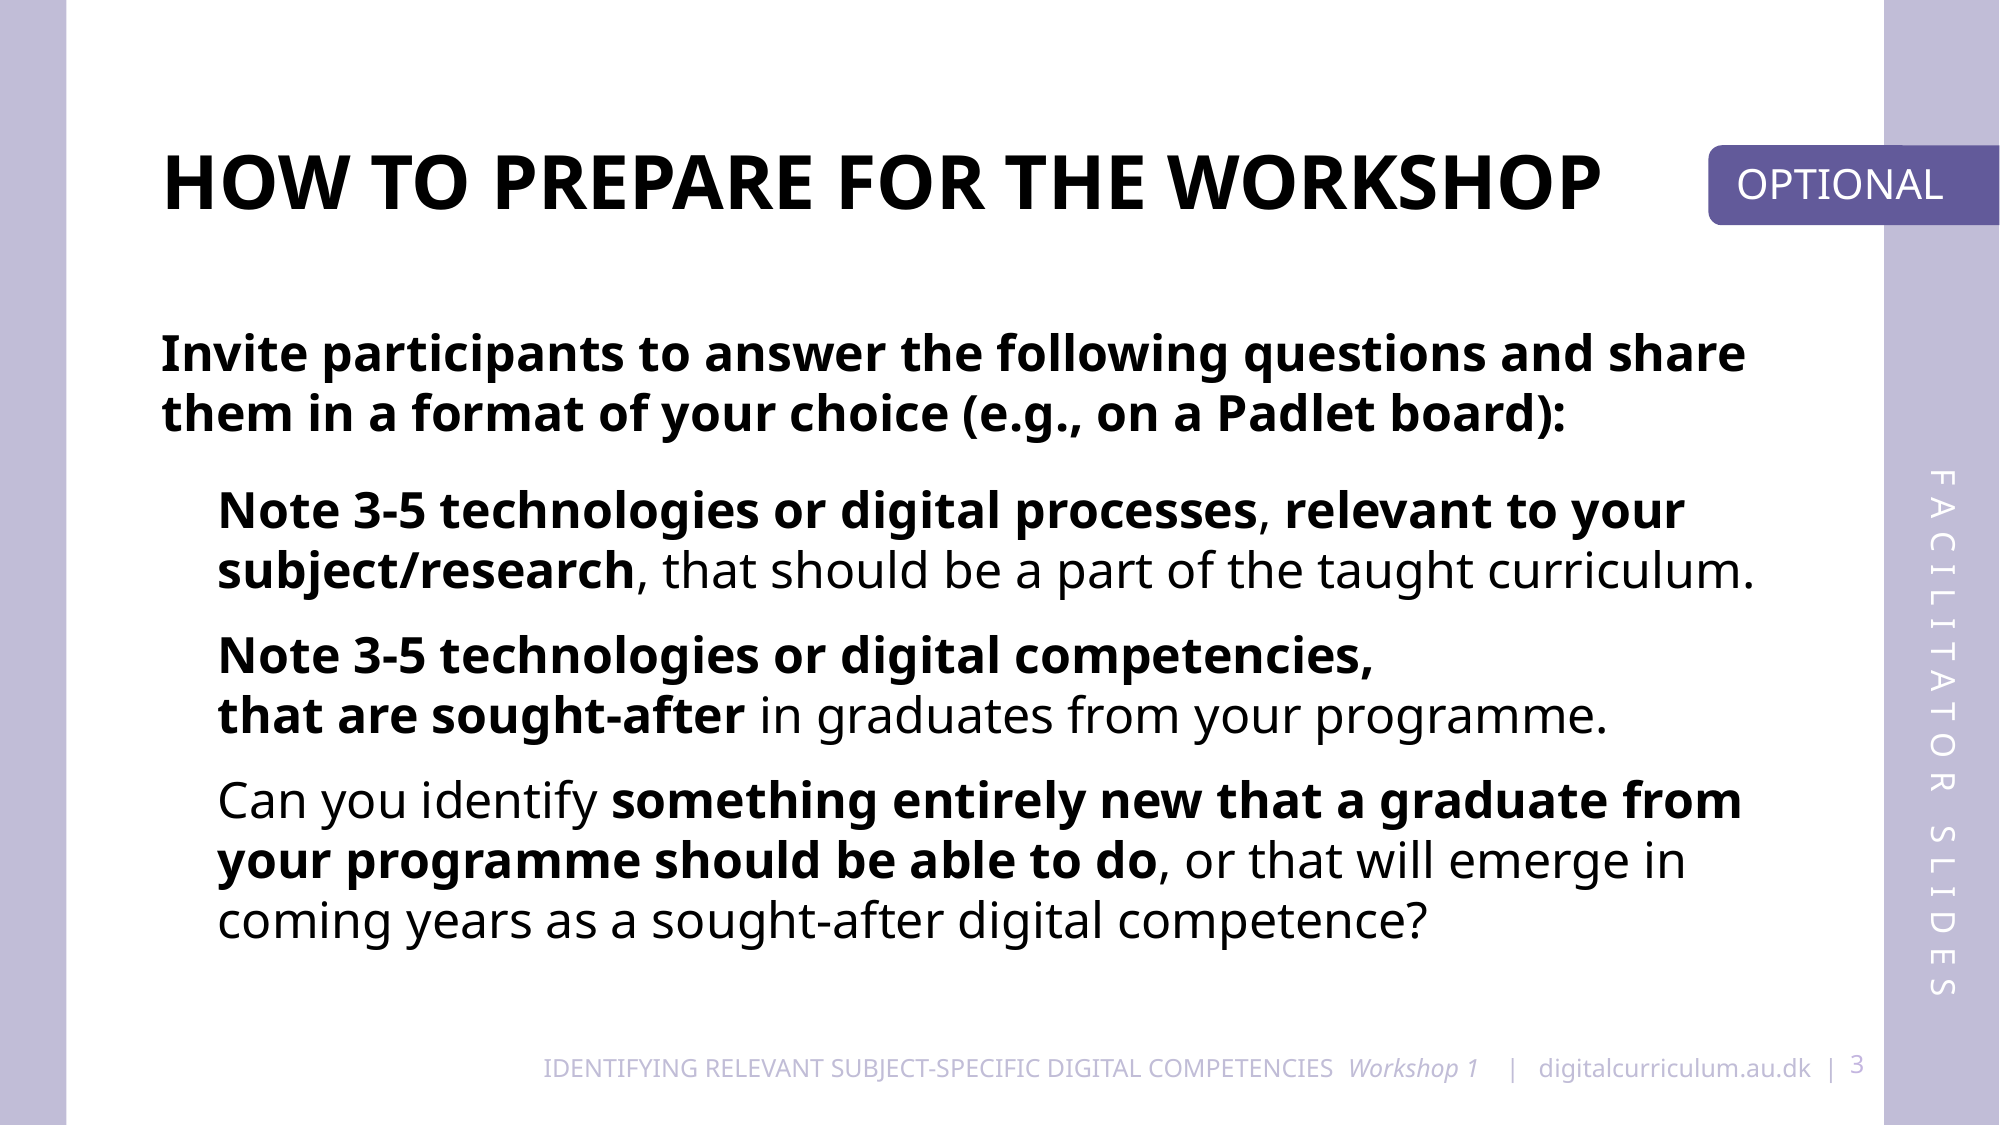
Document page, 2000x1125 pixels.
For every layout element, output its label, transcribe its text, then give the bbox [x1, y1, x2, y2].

title How to prepare for the workshop [161, 51, 1839, 226]
slide_number 3 [1849, 1057, 2000, 1083]
list Invite participants to answer the following questions and share them in a format of your choice (e.g., on a Padlet board): Note 3-5 technologies or digital processes, relevant to your subject/research, that should be a part of the taught curriculum. Note 3-5 technologies or digital competencies, that are sought-after in graduates from your programme. Can you identify something entirely new that a graduate from your programme should be able to do, or that will emerge in coming years as a sought-after digital competence? [161, 321, 1839, 968]
text_box OPTIONAL [1708, 145, 2000, 226]
